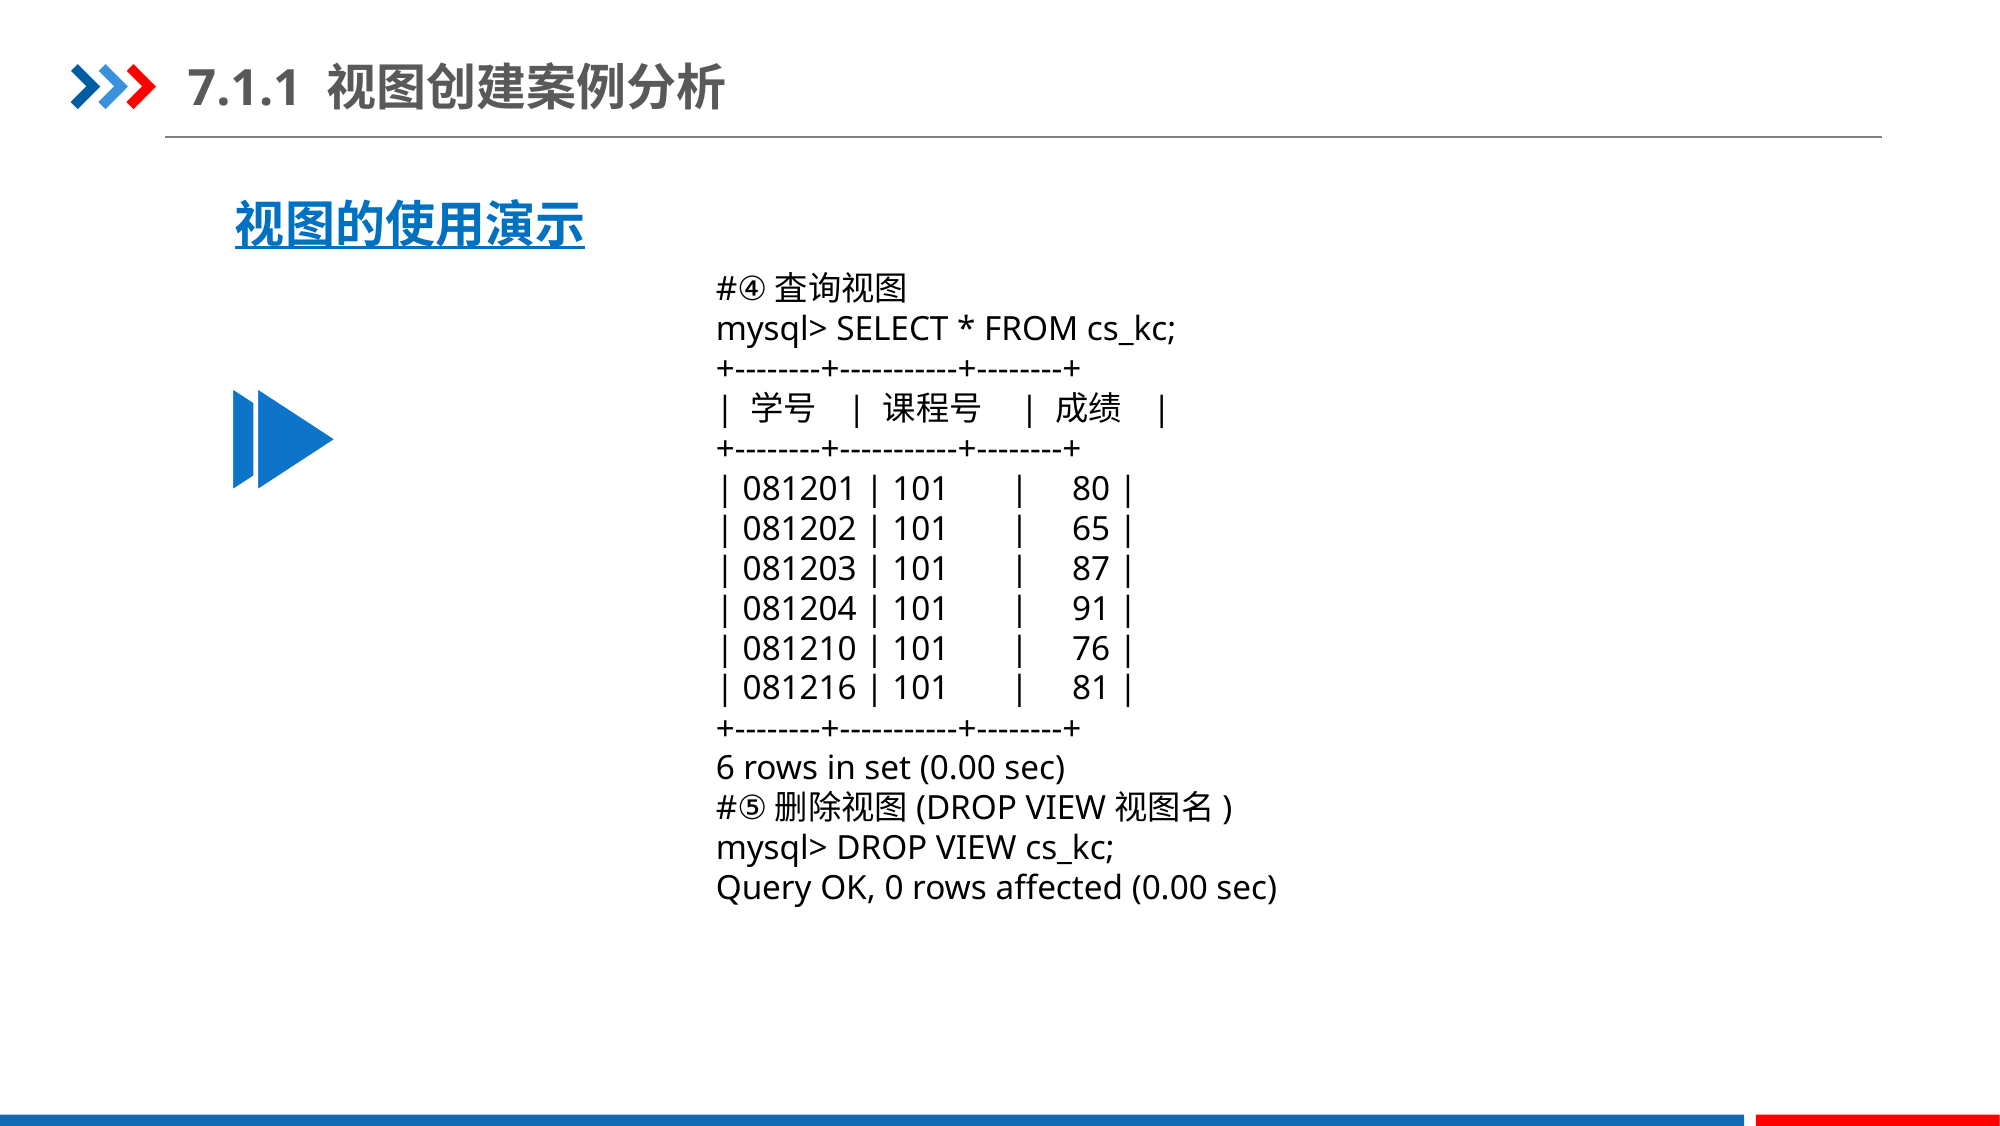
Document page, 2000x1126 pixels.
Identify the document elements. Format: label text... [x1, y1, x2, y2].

text_box #④査询视图 mysql> SELECT * FROM cs_kc; +--------+-----------+--------+ | 学号 | 课程号 | 成绩 | +--------+-----------+--------+ | 081201 | 101 | 80 | | 081202 | 101 | 65 | | 081203 | 101 | 87 | | 081204 | 101 | 91 | | 081210 | 101 | 76 | | 081216 | 101 | 81 | +--------+-----------+--------+ 6 rows in set (0.00 sec) #⑤删除视图(DROP VIEW视图名) mysql> DROP VIEW cs_kc; Query OK, 0 rows affected (0.00 sec) [657, 260, 1338, 914]
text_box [230, 385, 339, 494]
text_box 7.1.1 视图创建案例分析 [187, 43, 827, 127]
text_box 视图的使用演示 [220, 184, 657, 260]
